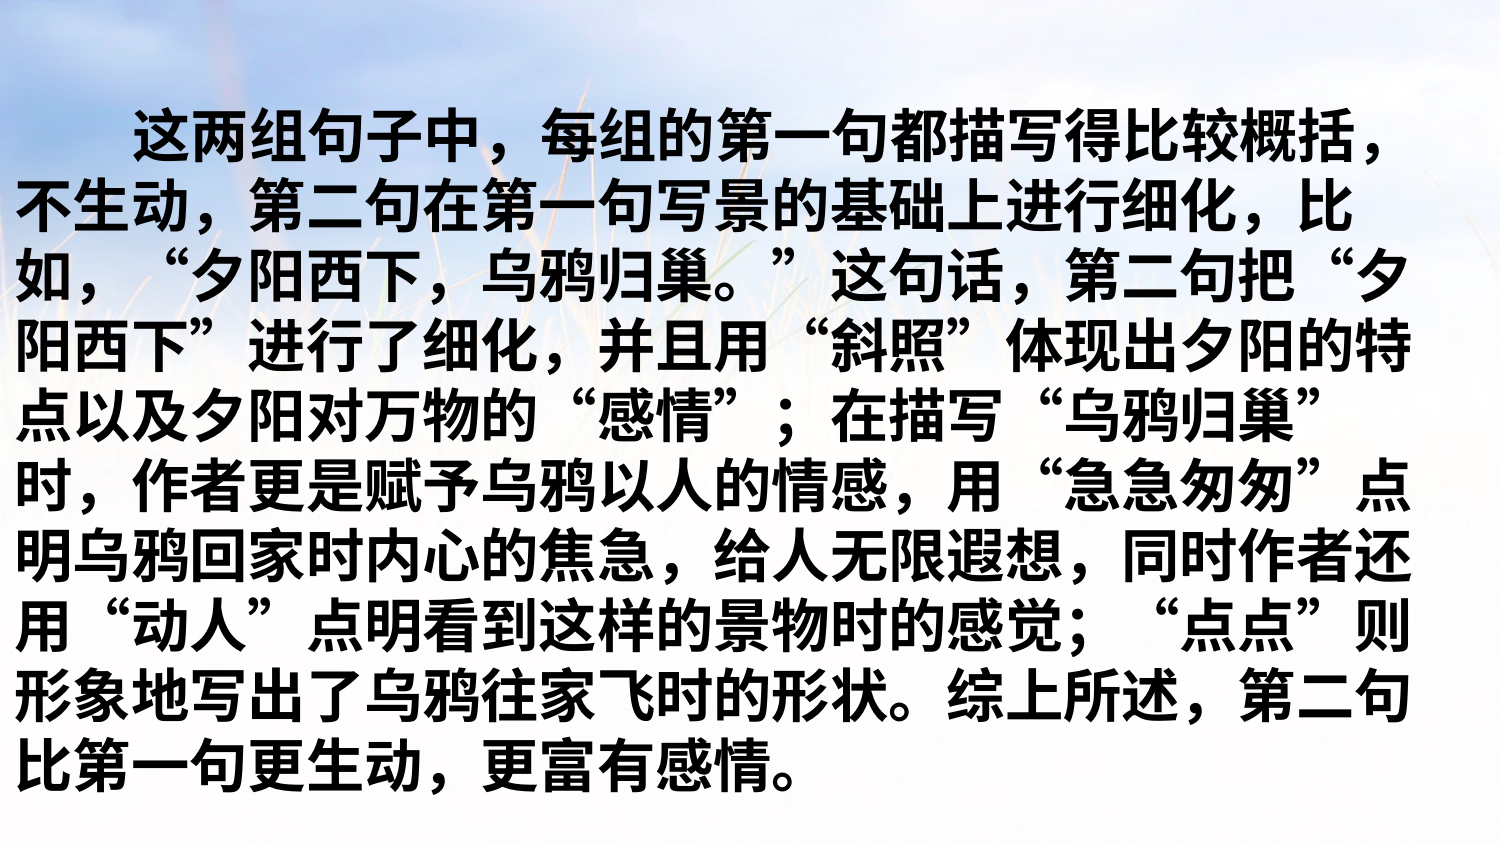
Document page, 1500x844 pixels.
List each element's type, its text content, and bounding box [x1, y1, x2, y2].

text_box 这两组句子中，每组的第一句都描写得比较概括，不生动，第二句在第一句写景的基础上进行细化，比如，“夕阳西下，乌鸦归巢。”这句话，第二句把“夕阳西下”进行了细化，并且用“斜照”体现出夕阳的特点以及夕阳对万物的“感情”；在描写“乌鸦归巢”时，作者更是赋予乌鸦以人的情感，用“急急匆匆”点明乌鸦回家时内心的焦急，给人无限遐想，同时作者还用“动人”点明看到这样的景物时的感觉；“点点”则形象地写出了乌鸦往家飞时的形状。综上所述，第二句比第一句更生动，更富有感情。 [0, 91, 1459, 807]
picture [0, 0, 1500, 844]
